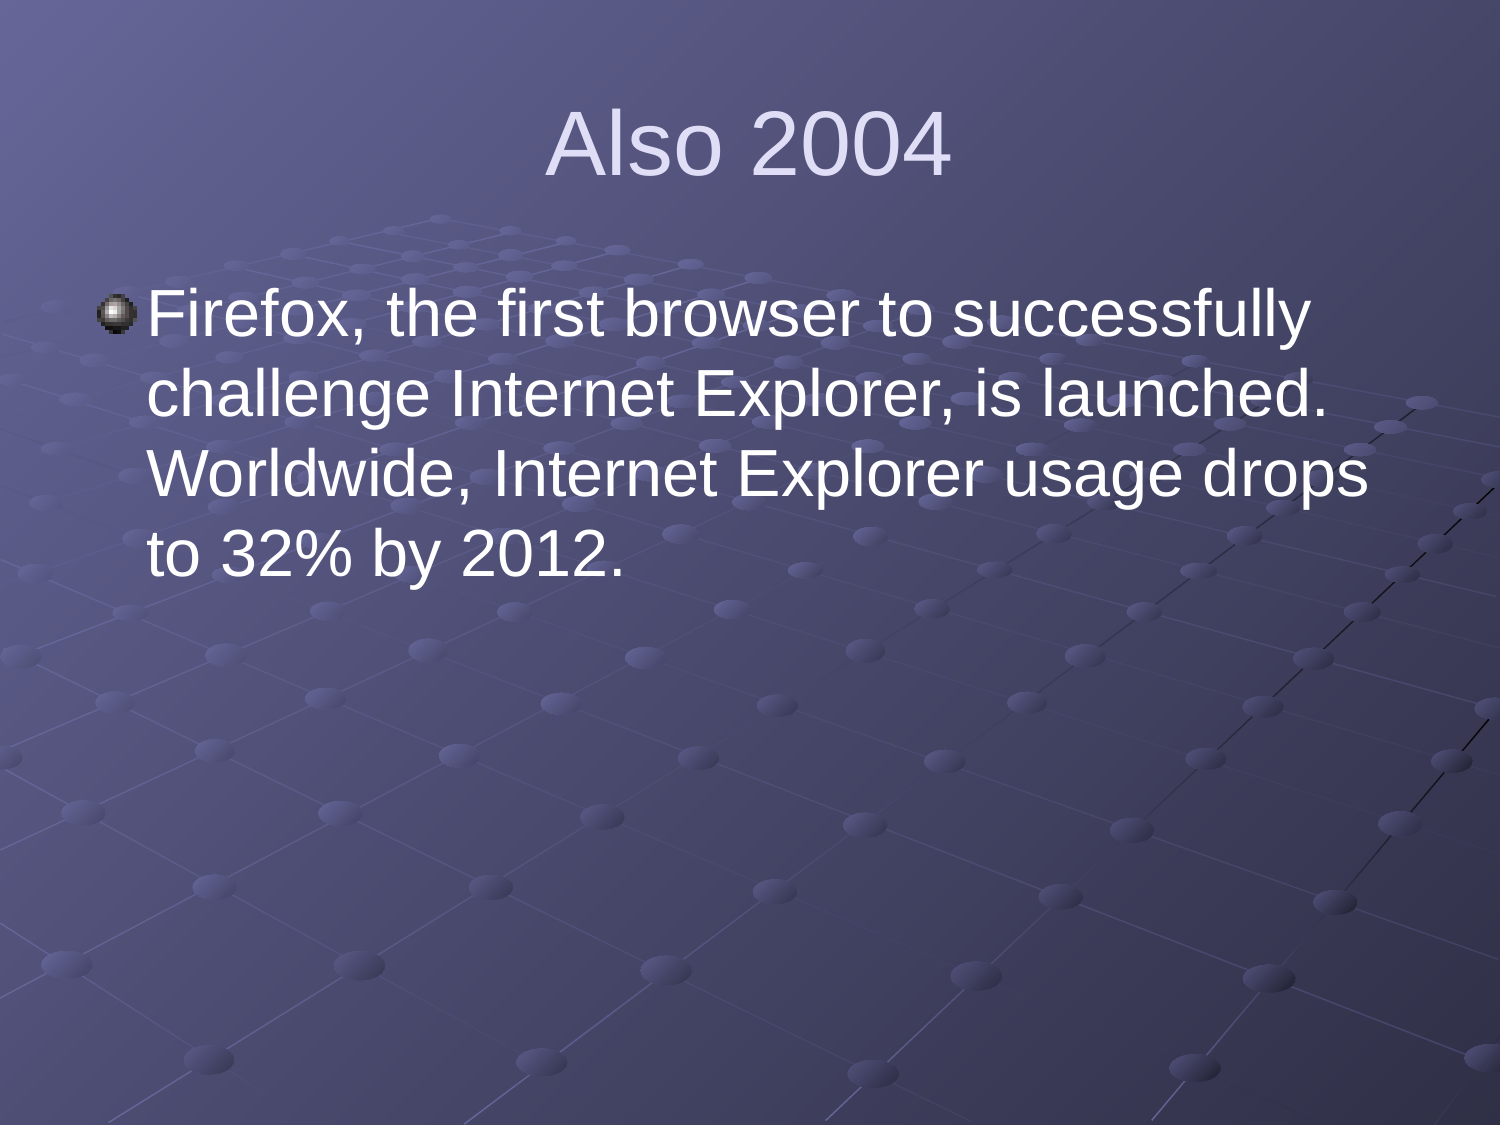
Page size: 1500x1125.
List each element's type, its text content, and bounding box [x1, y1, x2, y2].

title Also 2004 [75, 45, 1425, 233]
list Firefox, the first browser to successfully challenge Internet Explorer, is launched. Worldwide, Internet Explorer usage drops to 32% by 2012. [75, 262, 1425, 1007]
picture [90, 286, 137, 334]
